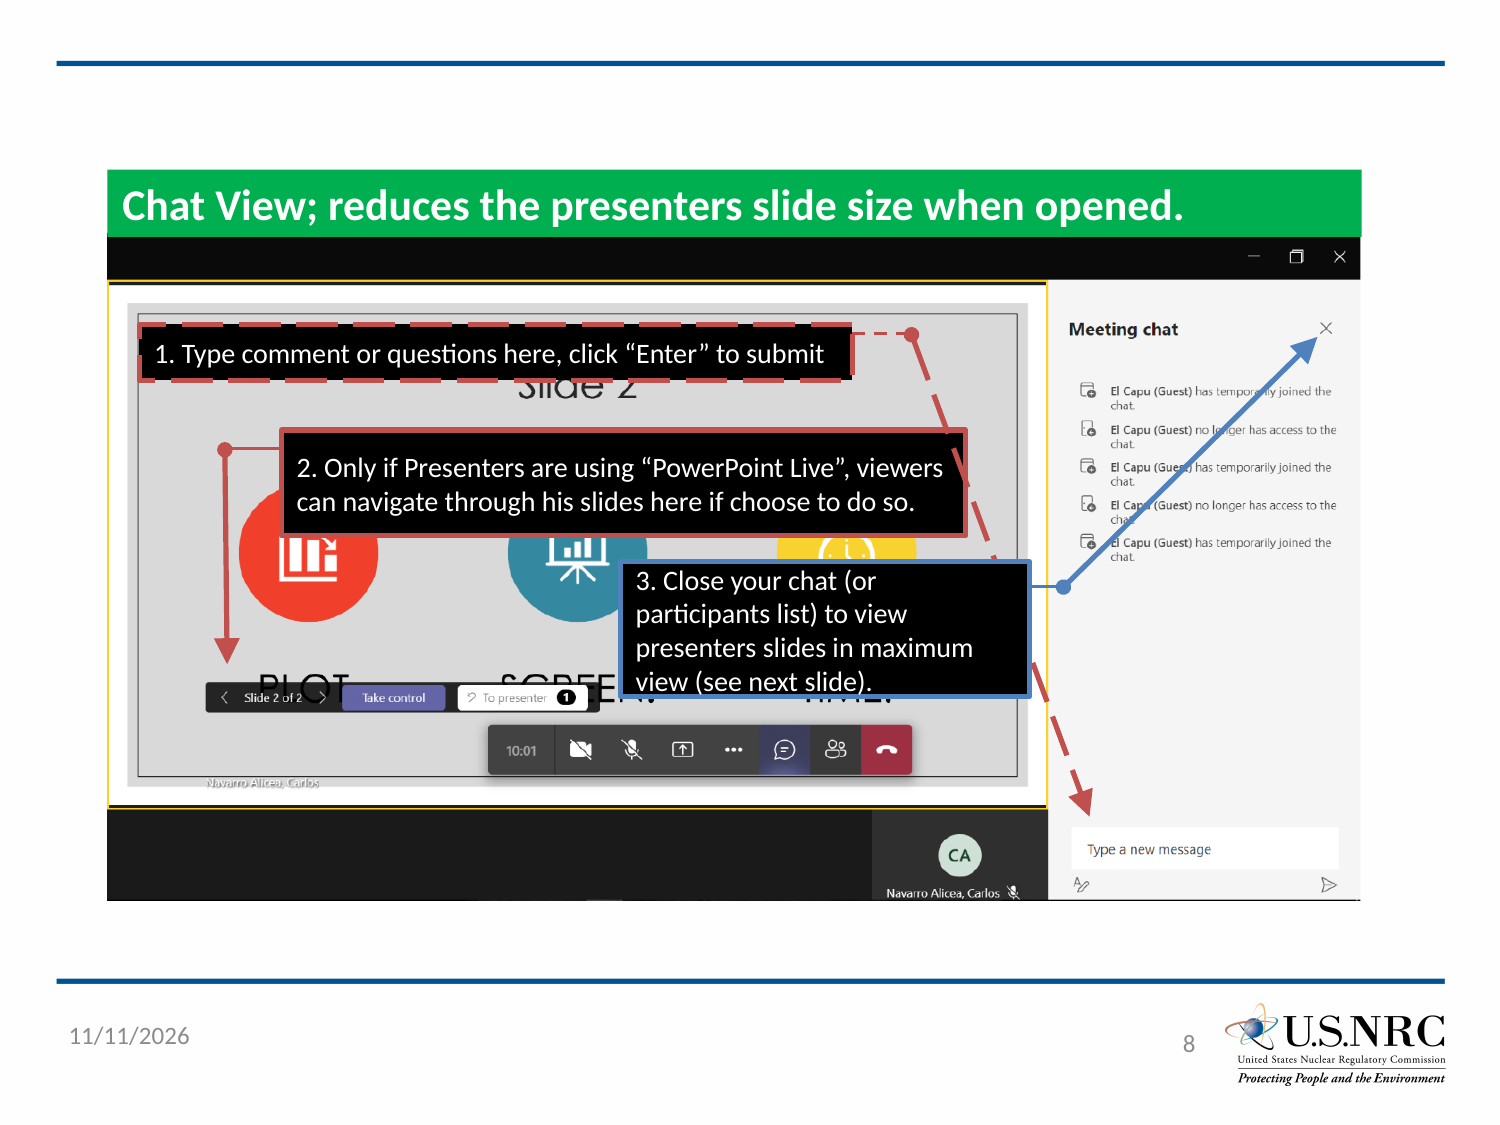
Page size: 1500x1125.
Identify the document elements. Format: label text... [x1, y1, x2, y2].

text_box Chat View; reduces the presenters slide size when opened. [107, 169, 1362, 233]
picture [0, 0, 1500, 1125]
slide_number 8 [1030, 1012, 1211, 1073]
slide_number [53, 1004, 404, 1065]
